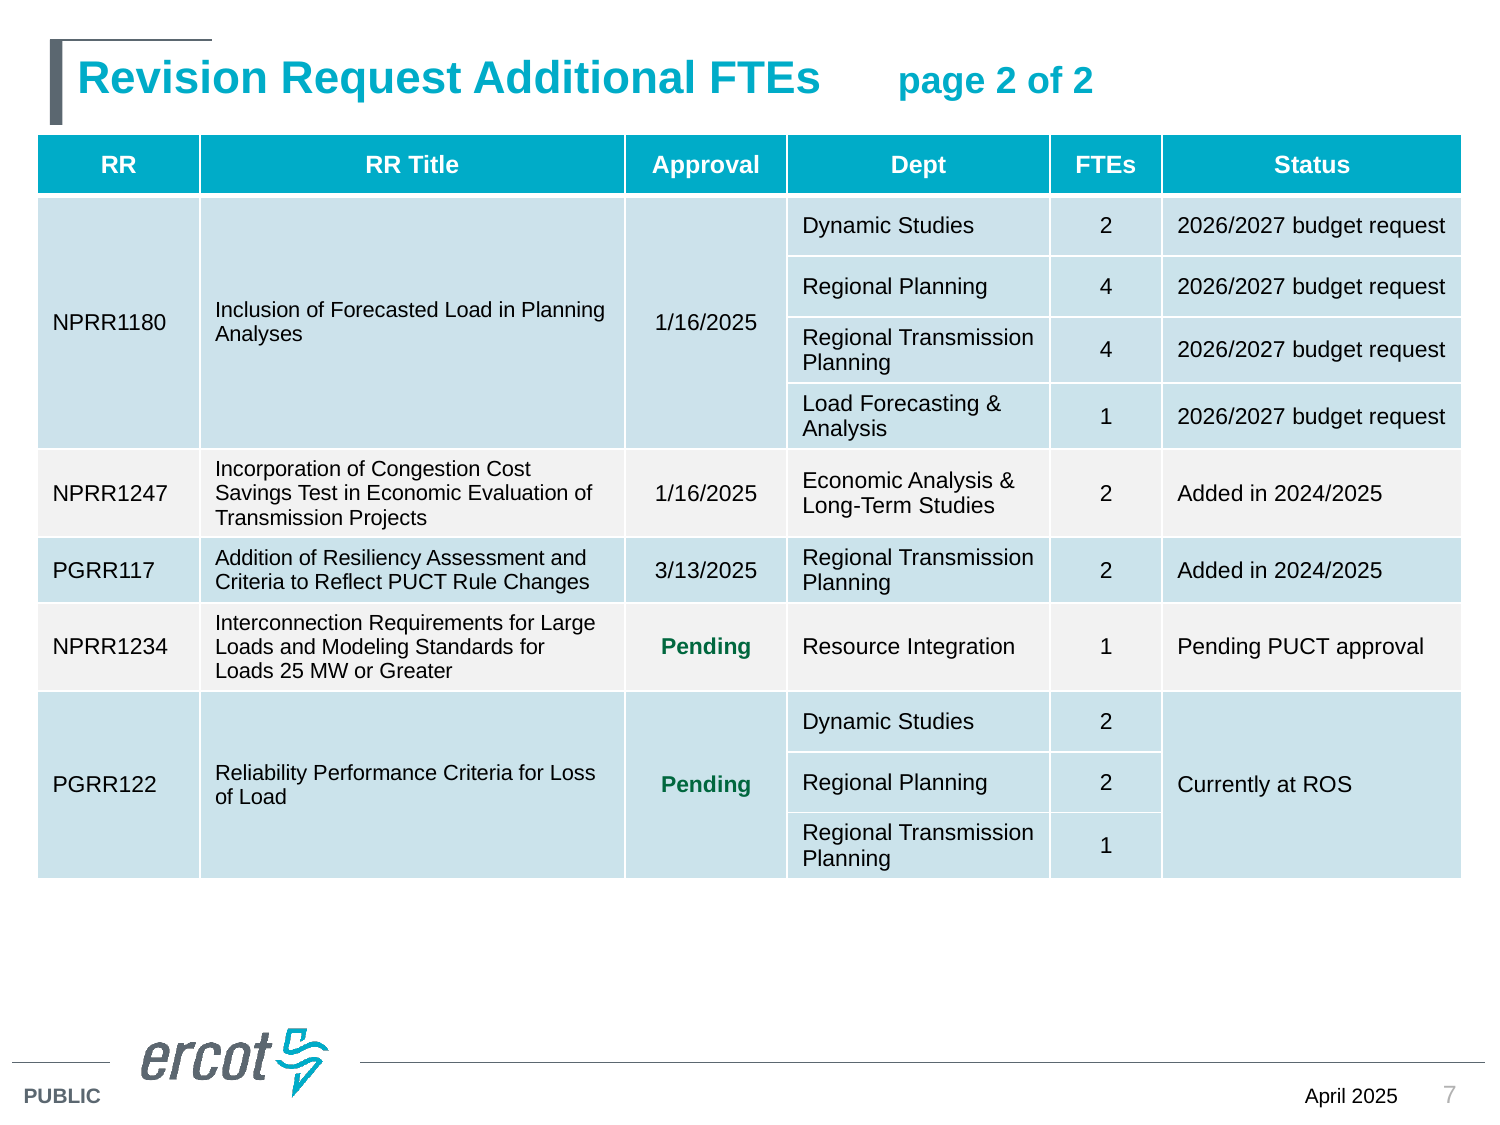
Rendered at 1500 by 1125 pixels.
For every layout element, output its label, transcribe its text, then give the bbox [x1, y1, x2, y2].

table_cell 1 [1051, 384, 1161, 448]
table_cell Regional Planning [788, 257, 1049, 316]
table_cell 1/16/2025 [626, 198, 786, 448]
table_cell 2026/2027 budget request [1163, 318, 1461, 382]
table_cell 1 [1051, 604, 1161, 690]
table_cell PGRR117 [38, 538, 199, 602]
title Revision Request Additional FTEs page 2 of 2 [62, 39, 1200, 125]
table_cell Interconnection Requirements for Large Loads and Modeling Standards for Loads 25 MW or Greater [201, 604, 624, 690]
table_cell 1 [1051, 813, 1161, 878]
table_cell Regional Transmission Planning [788, 538, 1049, 602]
table_cell PGRR122 [38, 692, 199, 878]
table_cell Pending [626, 692, 786, 878]
table_cell Resource Integration [788, 604, 1049, 690]
table_header FTEs [1051, 135, 1161, 193]
table_header Status [1163, 135, 1461, 193]
table_cell 2026/2027 budget request [1163, 257, 1461, 316]
table_cell Regional Transmission Planning [788, 813, 1049, 878]
table_cell 2 [1051, 692, 1161, 751]
table_cell 1/16/2025 [626, 450, 786, 536]
table_cell Added in 2024/2025 [1163, 538, 1461, 602]
table_cell NPRR1247 [38, 450, 199, 536]
table_cell Load Forecasting & Analysis [788, 384, 1049, 448]
table_header RR [38, 135, 199, 193]
table_cell 2 [1051, 198, 1161, 255]
table_cell 2 [1051, 450, 1161, 536]
slide_number 7 [1412, 1076, 1488, 1112]
table_cell Pending PUCT approval [1163, 604, 1461, 690]
table_cell Dynamic Studies [788, 692, 1049, 751]
table_cell 2 [1051, 538, 1161, 602]
table_cell 2 [1051, 753, 1161, 812]
table_cell NPRR1180 [38, 198, 199, 448]
table_cell Incorporation of Congestion Cost Savings Test in Economic Evaluation of Transmission Projects [201, 450, 624, 536]
table_cell 3/13/2025 [626, 538, 786, 602]
table_cell Addition of Resiliency Assessment and Criteria to Reflect PUCT Rule Changes [201, 538, 624, 602]
table_cell Economic Analysis & Long-Term Studies [788, 450, 1049, 536]
picture [137, 1024, 332, 1100]
table_cell Regional Transmission Planning [788, 318, 1049, 382]
table_cell NPRR1234 [38, 604, 199, 690]
table_header Approval [626, 135, 786, 193]
table_cell 2026/2027 budget request [1163, 384, 1461, 448]
table_header RR Title [201, 135, 624, 193]
table_cell 4 [1051, 318, 1161, 382]
table_cell Regional Planning [788, 753, 1049, 812]
table_cell Dynamic Studies [788, 198, 1049, 255]
table_cell Added in 2024/2025 [1163, 450, 1461, 536]
table_cell Pending [626, 604, 786, 690]
table_cell Reliability Performance Criteria for Loss of Load [201, 692, 624, 878]
table_cell Currently at ROS [1163, 692, 1461, 878]
table_cell 2026/2027 budget request [1163, 198, 1461, 255]
table_cell 4 [1051, 257, 1161, 316]
table_cell Inclusion of Forecasted Load in Planning Analyses [201, 198, 624, 448]
table_header Dept [788, 135, 1049, 193]
